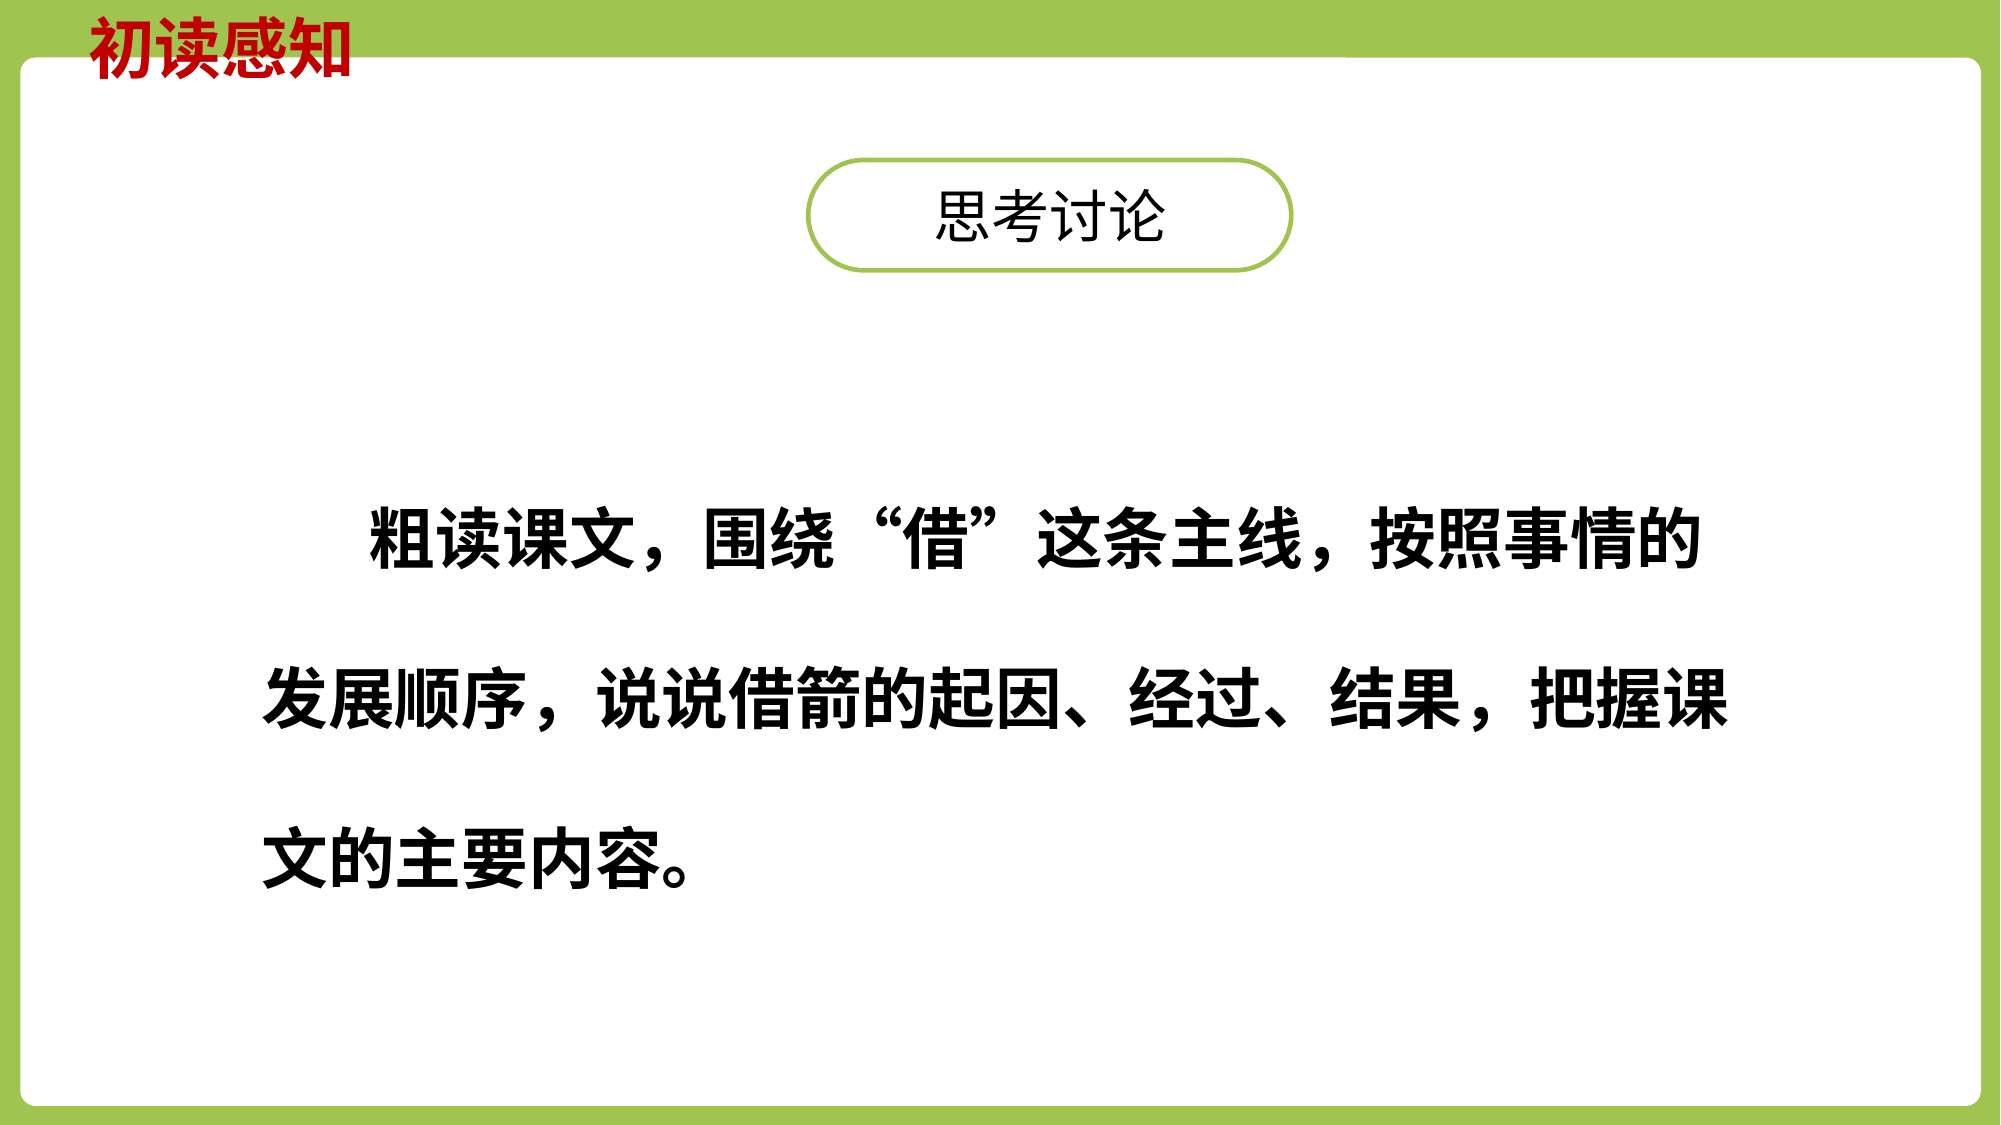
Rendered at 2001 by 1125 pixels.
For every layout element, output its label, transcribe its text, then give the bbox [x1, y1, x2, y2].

text_box 初读感知 [73, 0, 450, 95]
text_box 思考讨论 [807, 159, 1293, 272]
text_box 粗读课文，围绕“借”这条主线，按照事情的发展顺序，说说借箭的起因、经过、结果，把握课文的主要内容。 [246, 409, 1778, 904]
